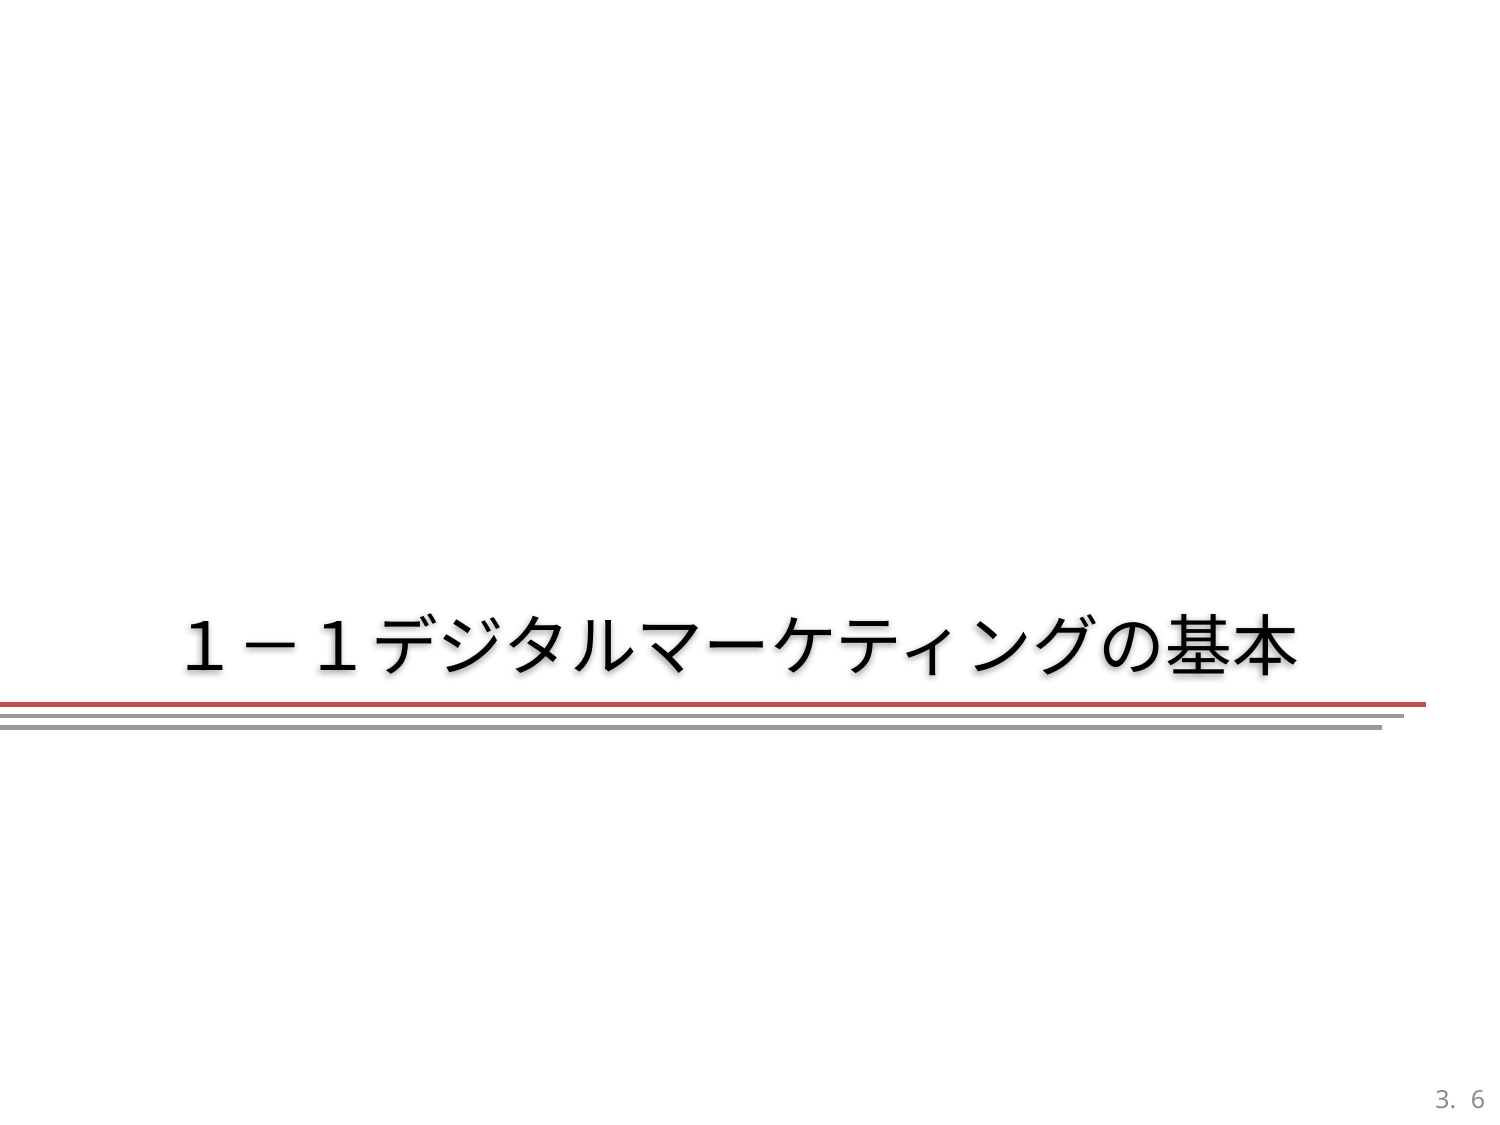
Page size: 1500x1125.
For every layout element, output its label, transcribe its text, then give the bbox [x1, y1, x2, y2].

text_box １－１デジタルマーケティングの基本 [18, 596, 1452, 692]
slide_number 5 [1381, 1065, 1500, 1125]
